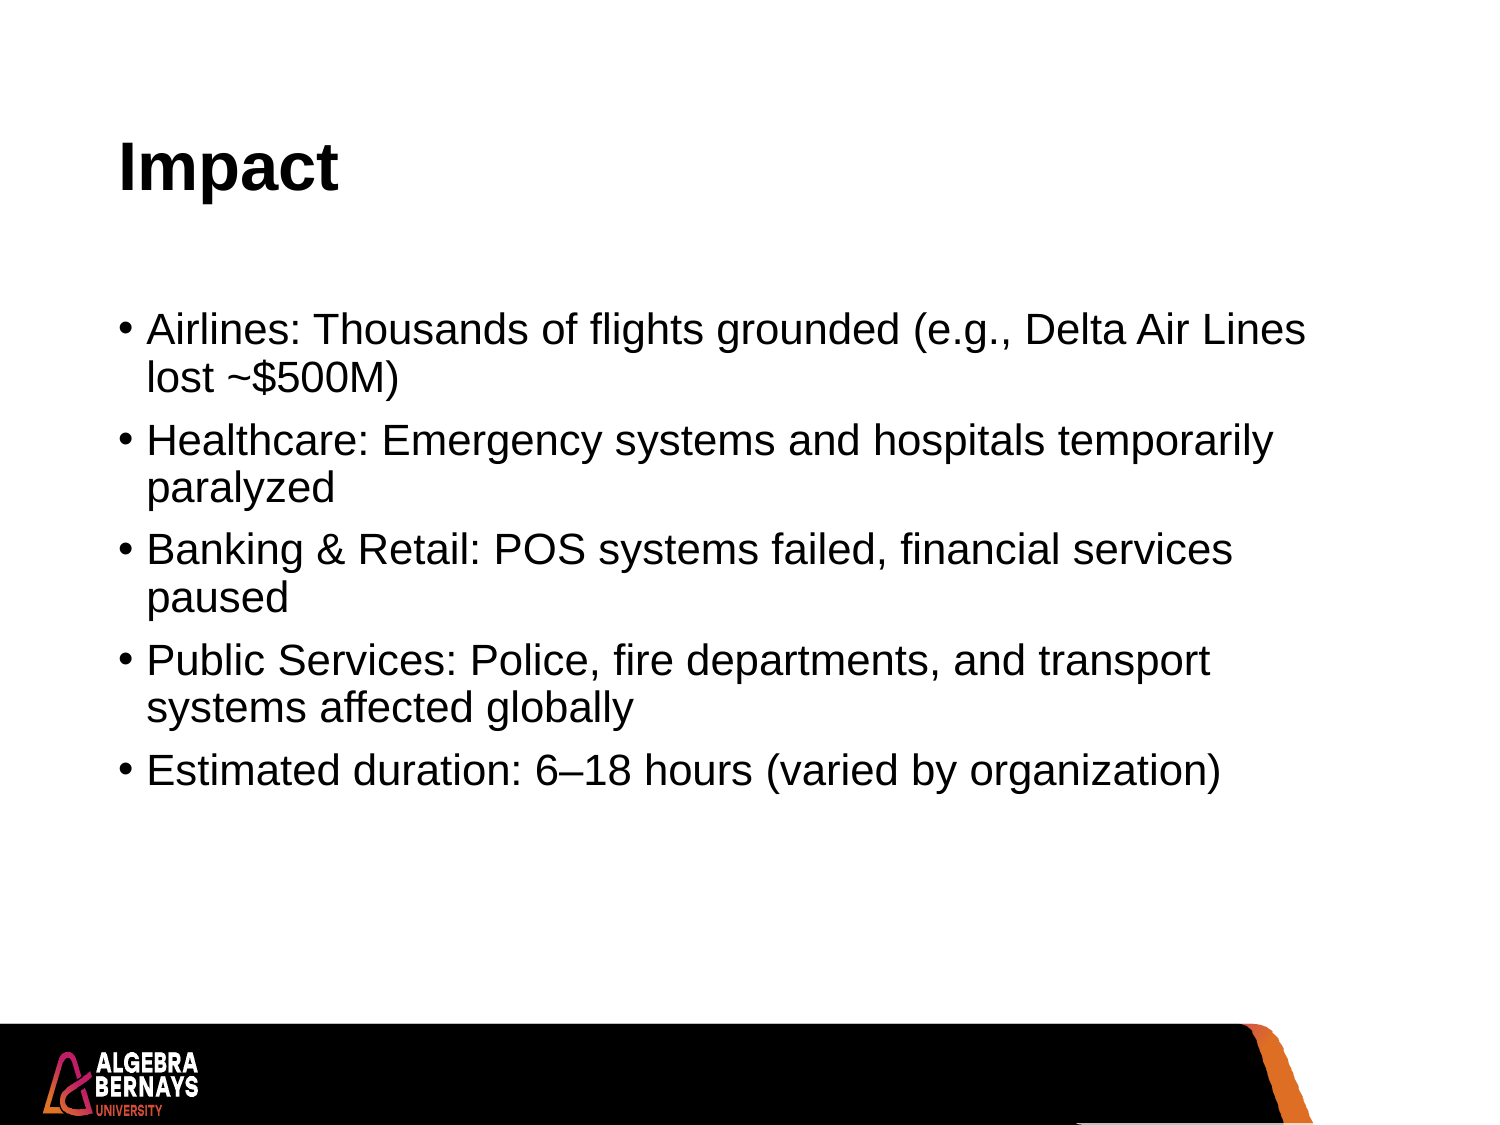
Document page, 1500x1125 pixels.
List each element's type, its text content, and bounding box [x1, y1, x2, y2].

list Airlines: Thousands of flights grounded (e.g., Delta Air Lines lost ~$500M) Healthcare: Emergency systems and hospitals temporarily paralyzed Banking & Retail: POS systems failed, financial services paused Public Services: Police, fire departments, and transport systems affected globally Estimated duration: 6–18 hours (varied by organization) [103, 299, 1397, 1014]
picture [0, 1023, 1468, 1125]
title Impact [103, 59, 1397, 278]
